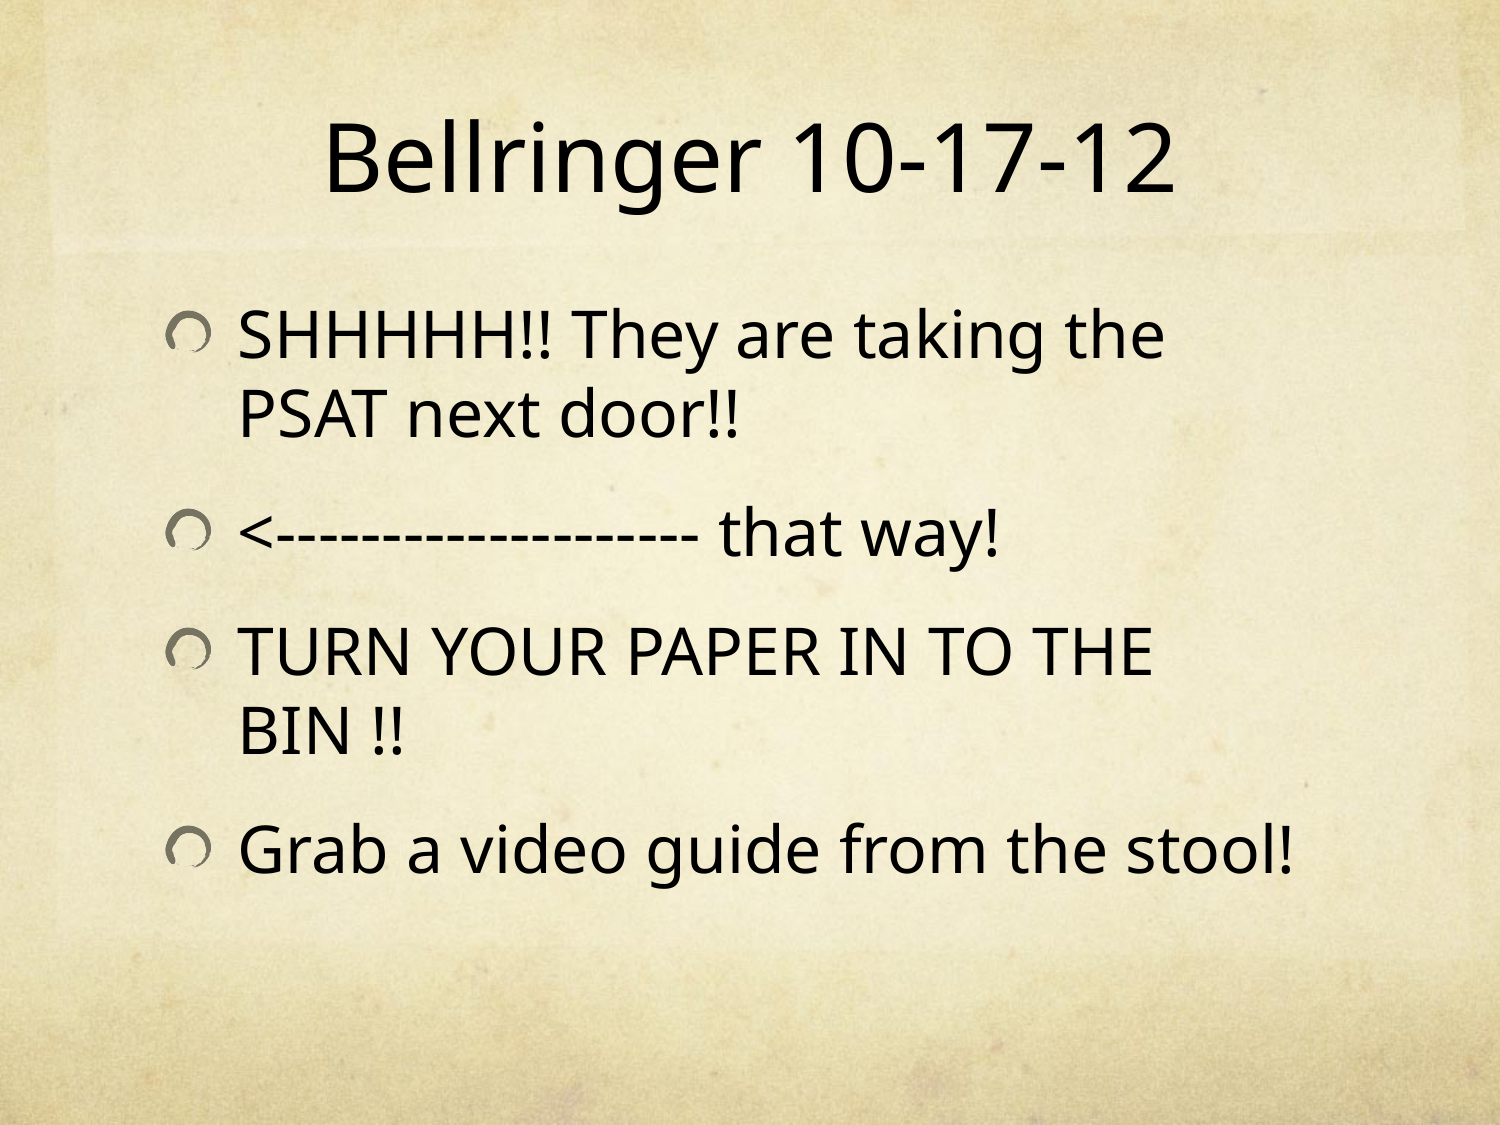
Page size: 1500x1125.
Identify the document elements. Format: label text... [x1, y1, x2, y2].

title Bellringer 10-17-12 [150, 82, 1350, 225]
list SHHHHH!! They are taking the PSAT next door!! <-------------------- that way! TURN YOUR PAPER IN TO THE BIN !! Grab a video guide from the stool! [150, 284, 1350, 950]
picture [0, 0, 1500, 1125]
